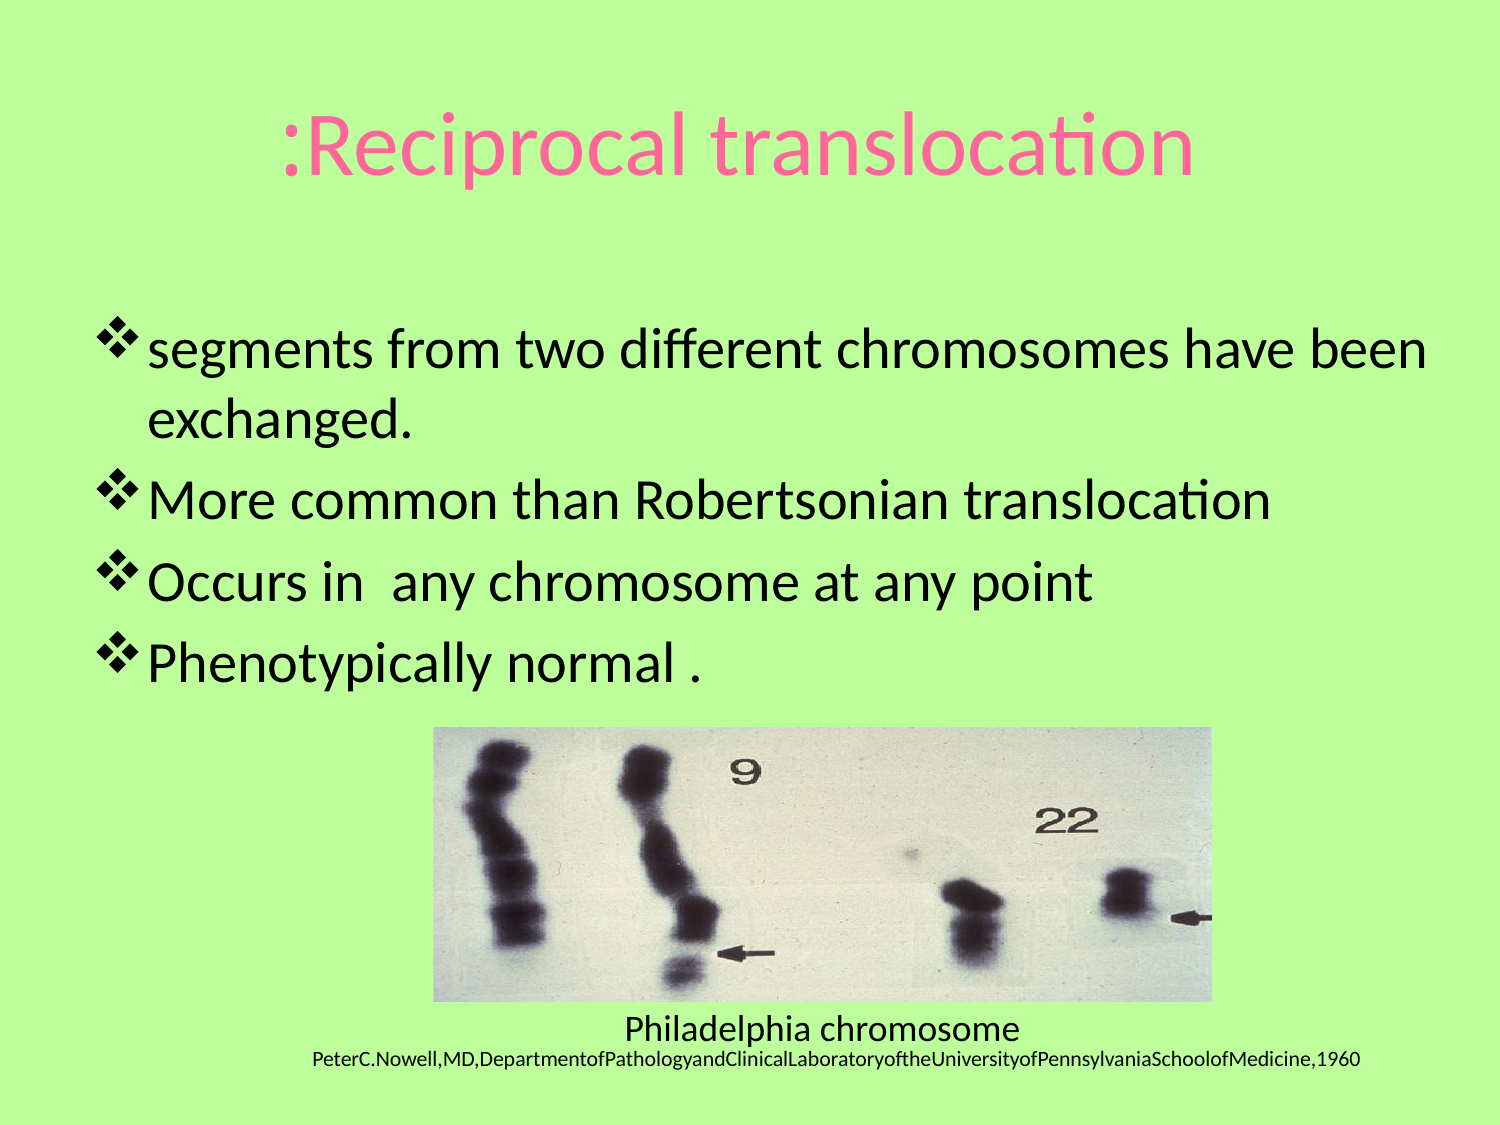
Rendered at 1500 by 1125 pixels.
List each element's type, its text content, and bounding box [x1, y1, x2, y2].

picture [433, 727, 1213, 1002]
list segments from two different chromosomes have been exchanged. More common than Robertsonian translocation Occurs in any chromosome at any point Phenotypically normal . [76, 302, 1459, 1046]
text_box Philadelphia chromosome [609, 1011, 1036, 1057]
title Reciprocal translocation: [75, 45, 1425, 233]
text_box PeterC.Nowell,MD,DepartmentofPathologyandClinicalLaboratoryoftheUniversityofPennsylvaniaSchoolofMedicine,1960 [268, 1036, 1377, 1078]
